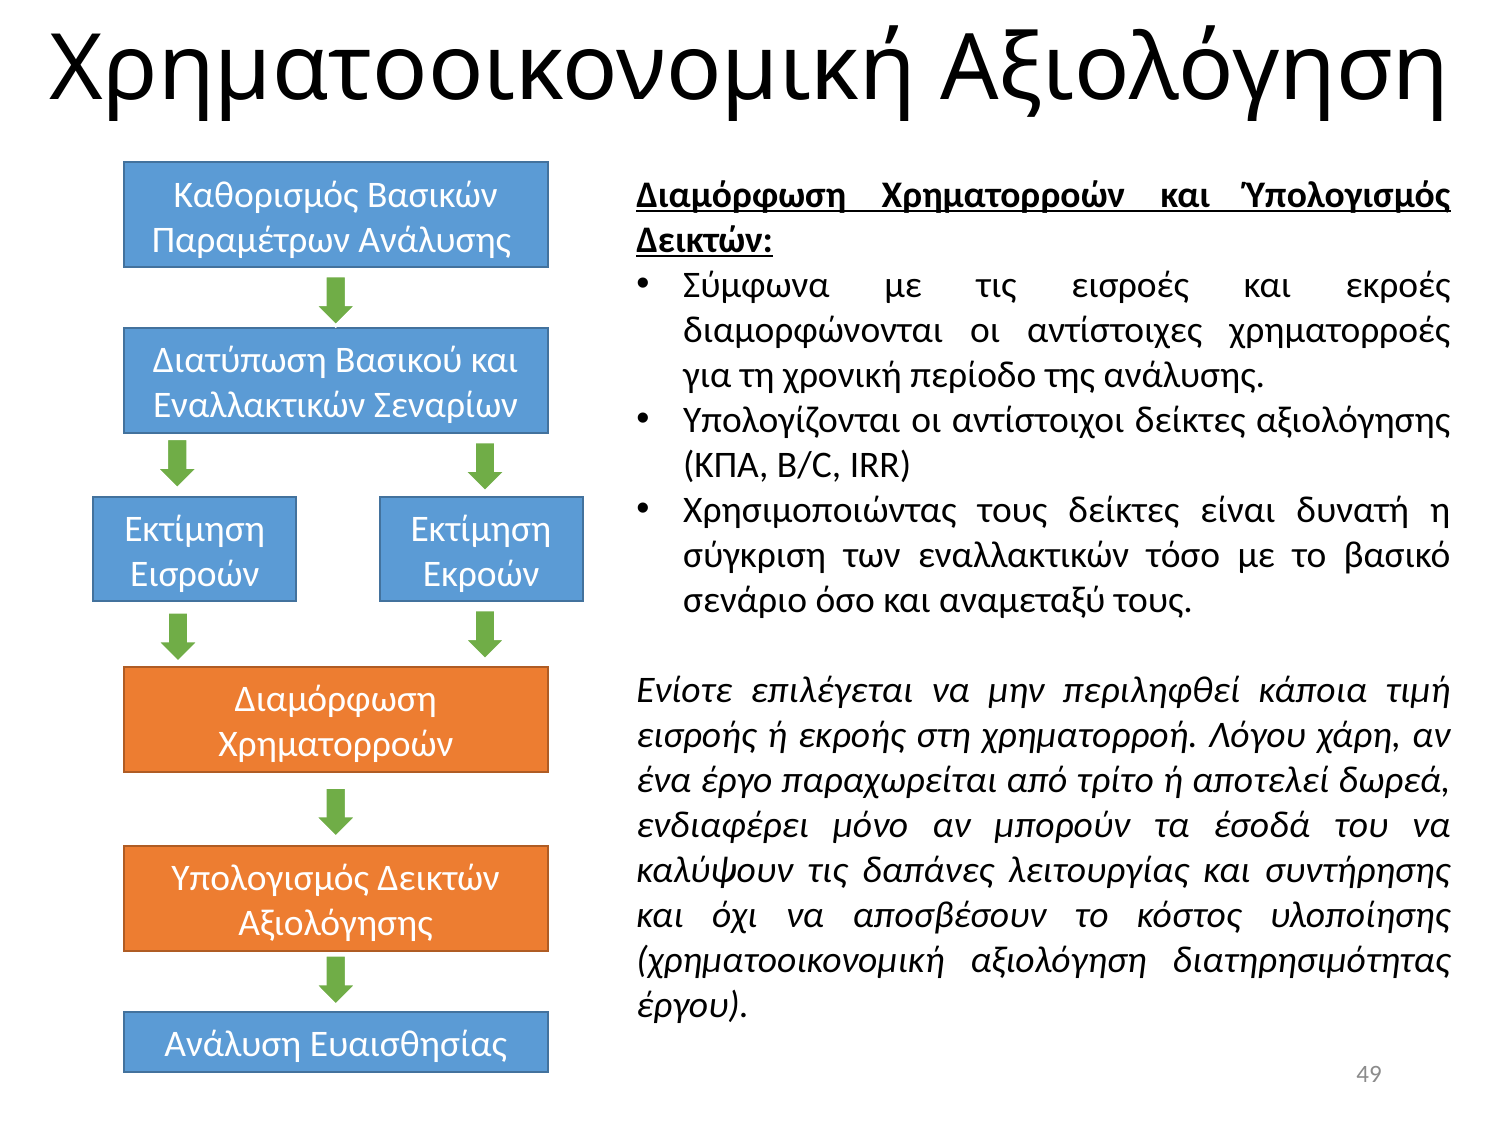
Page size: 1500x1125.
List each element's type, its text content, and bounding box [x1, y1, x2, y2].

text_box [93, 162, 583, 1073]
title Χρηματοοικονομική Αξιολόγηση [0, 0, 1500, 141]
text_box Διαμόρφωση Χρηματορροών και Ύπολογισμός Δεικτών: Σύμφωνα με τις εισροές και εκροές διαμορφώνονται οι αντίστοιχες χρηματορροές για τη χρονική περίοδο της ανάλυσης. Υπολογίζονται οι αντίστοιχοι δείκτες αξιολόγησης (ΚΠΑ, B/C, IRR) Χρησιμοποιώντας τους δείκτες είναι δυνατή η σύγκριση των εναλλακτικών τόσο με το βασικό σενάριο όσο και αναμεταξύ τους. Ενίοτε επιλέγεται να μην περιληφθεί κάποια τιμή εισροής ή εκροής στη χρηματορροή. Λόγου χάρη, αν ένα έργο παραχωρείται από τρίτο ή αποτελεί δωρεά, ενδιαφέρει μόνο αν μπορούν τα έσοδά του να καλύψουν τις δαπάνες λειτουργίας και συντήρησης και όχι να αποσβέσουν το κόστος υλοποίησης (χρηματοοικονομική αξιολόγηση διατηρησιμότητας έργου). [621, 162, 1466, 1033]
slide_number 49 [1059, 1042, 1397, 1103]
